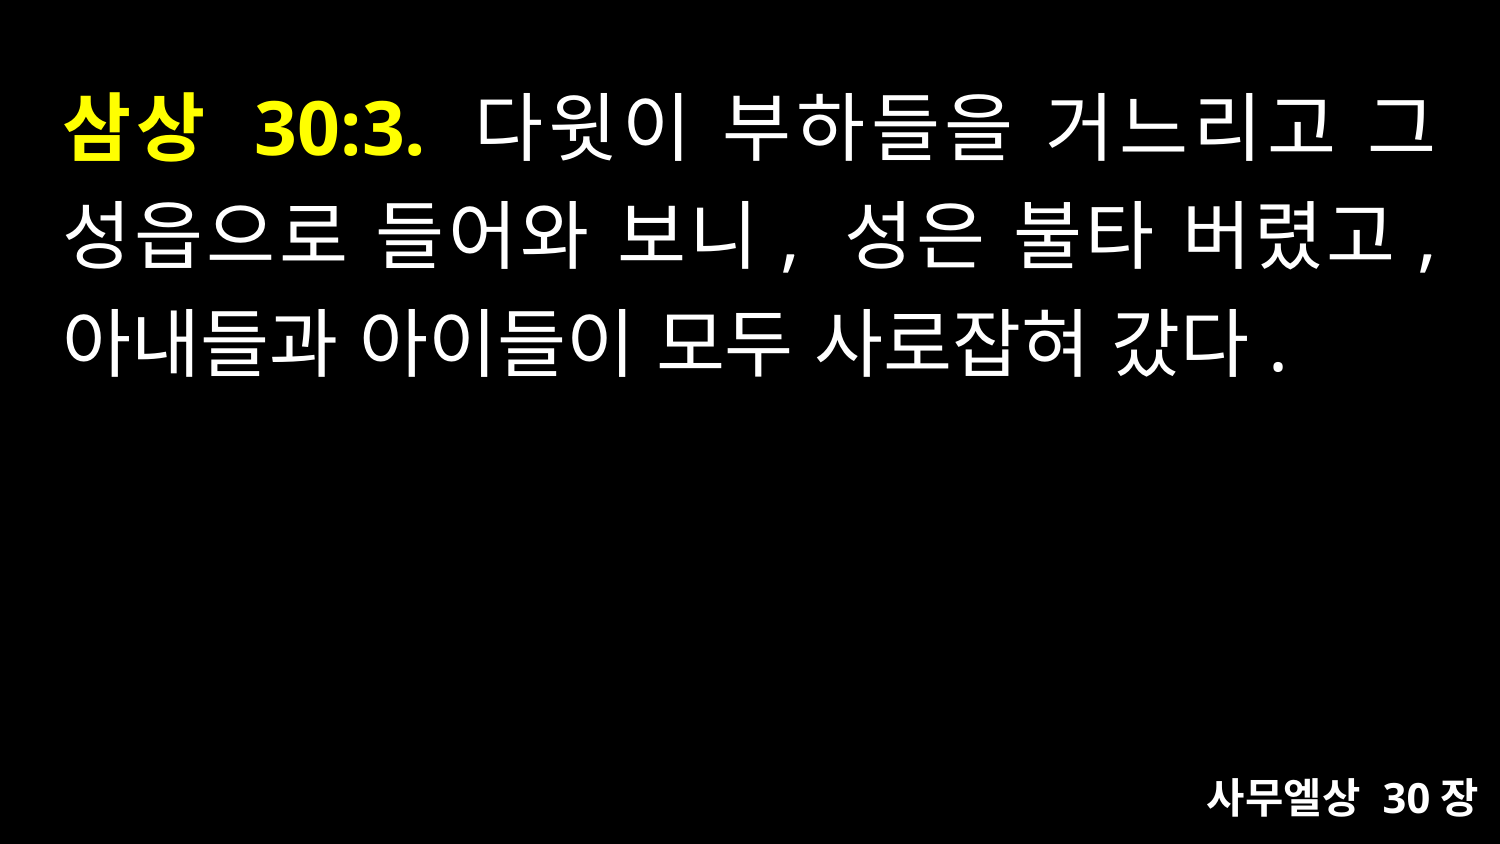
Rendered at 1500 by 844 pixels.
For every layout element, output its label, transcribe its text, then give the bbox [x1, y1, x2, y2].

title 삼상 30:3. 다윗이 부하들을 거느리고 그 성읍으로 들어와 보니, 성은 불타 버렸고, 아내들과 아이들이 모두 사로잡혀 갔다. [0, 0, 1500, 844]
subtitle 사무엘상 30장 [916, 770, 1500, 844]
